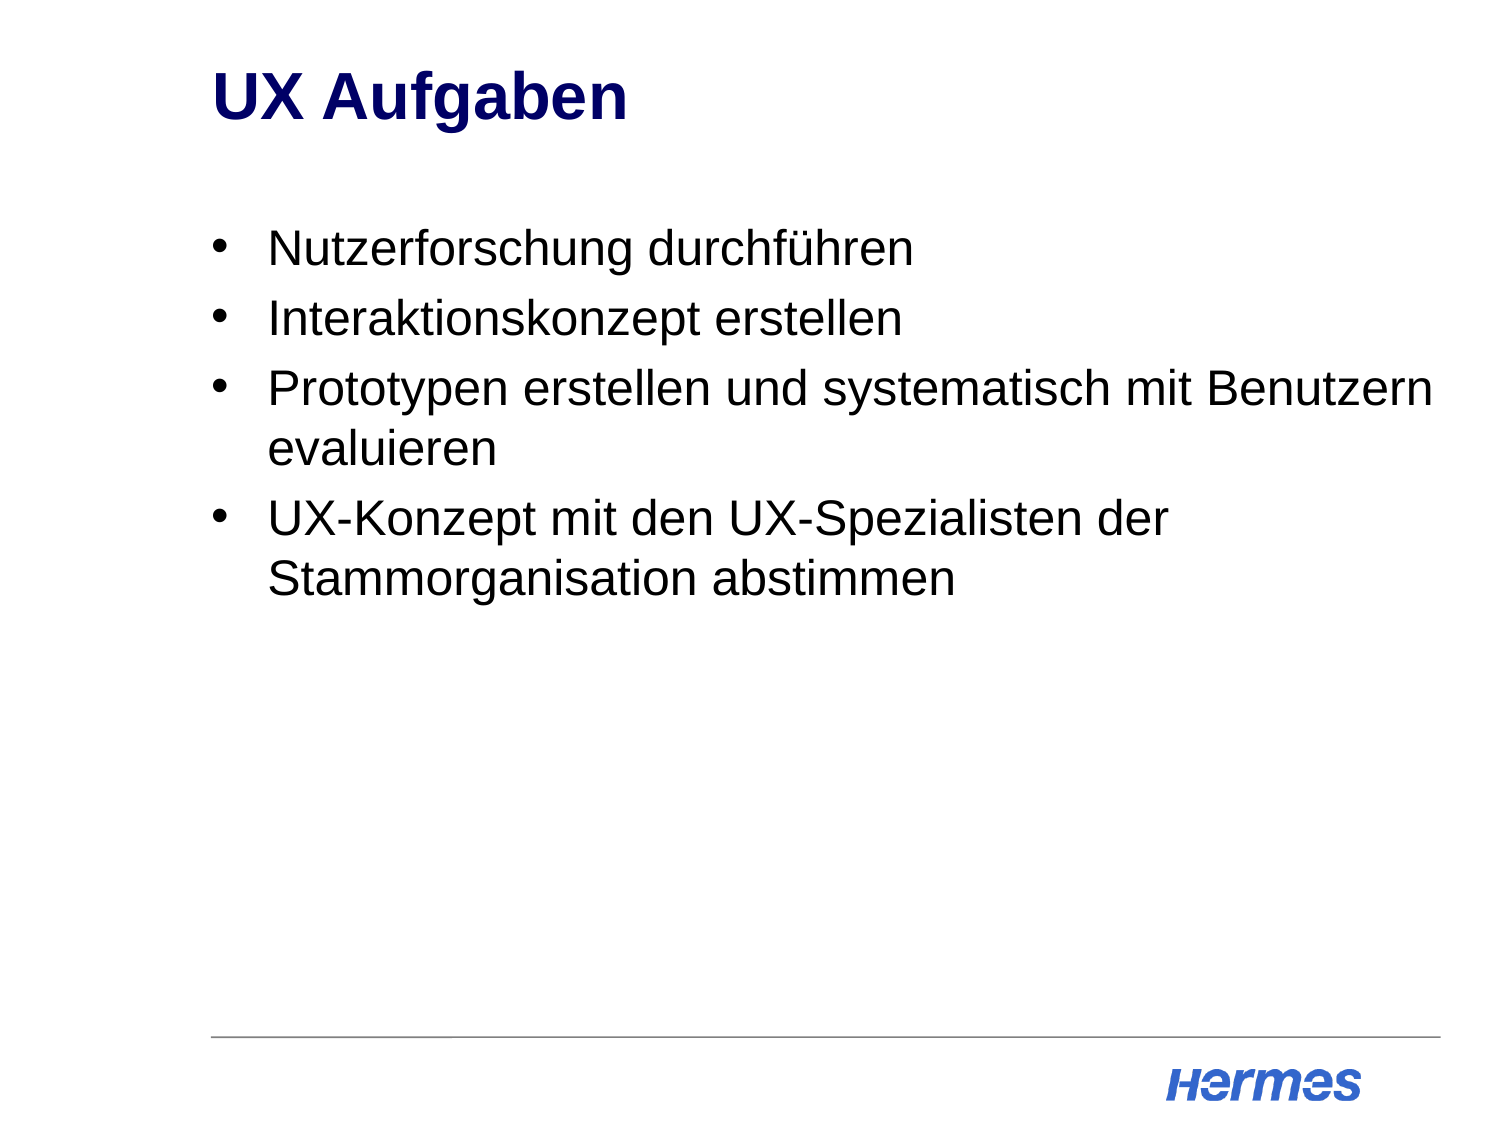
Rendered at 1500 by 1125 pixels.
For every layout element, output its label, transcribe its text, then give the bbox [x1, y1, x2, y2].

picture [1166, 1069, 1361, 1101]
title UX Aufgaben [212, 52, 1437, 215]
list Nutzerforschung durchführen Interaktionskonzept erstellen Prototypen erstellen und systematisch mit Benutzern evaluieren UX-Konzept mit den UX-Spezialisten der Stammorganisation abstimmen [210, 215, 1437, 1000]
